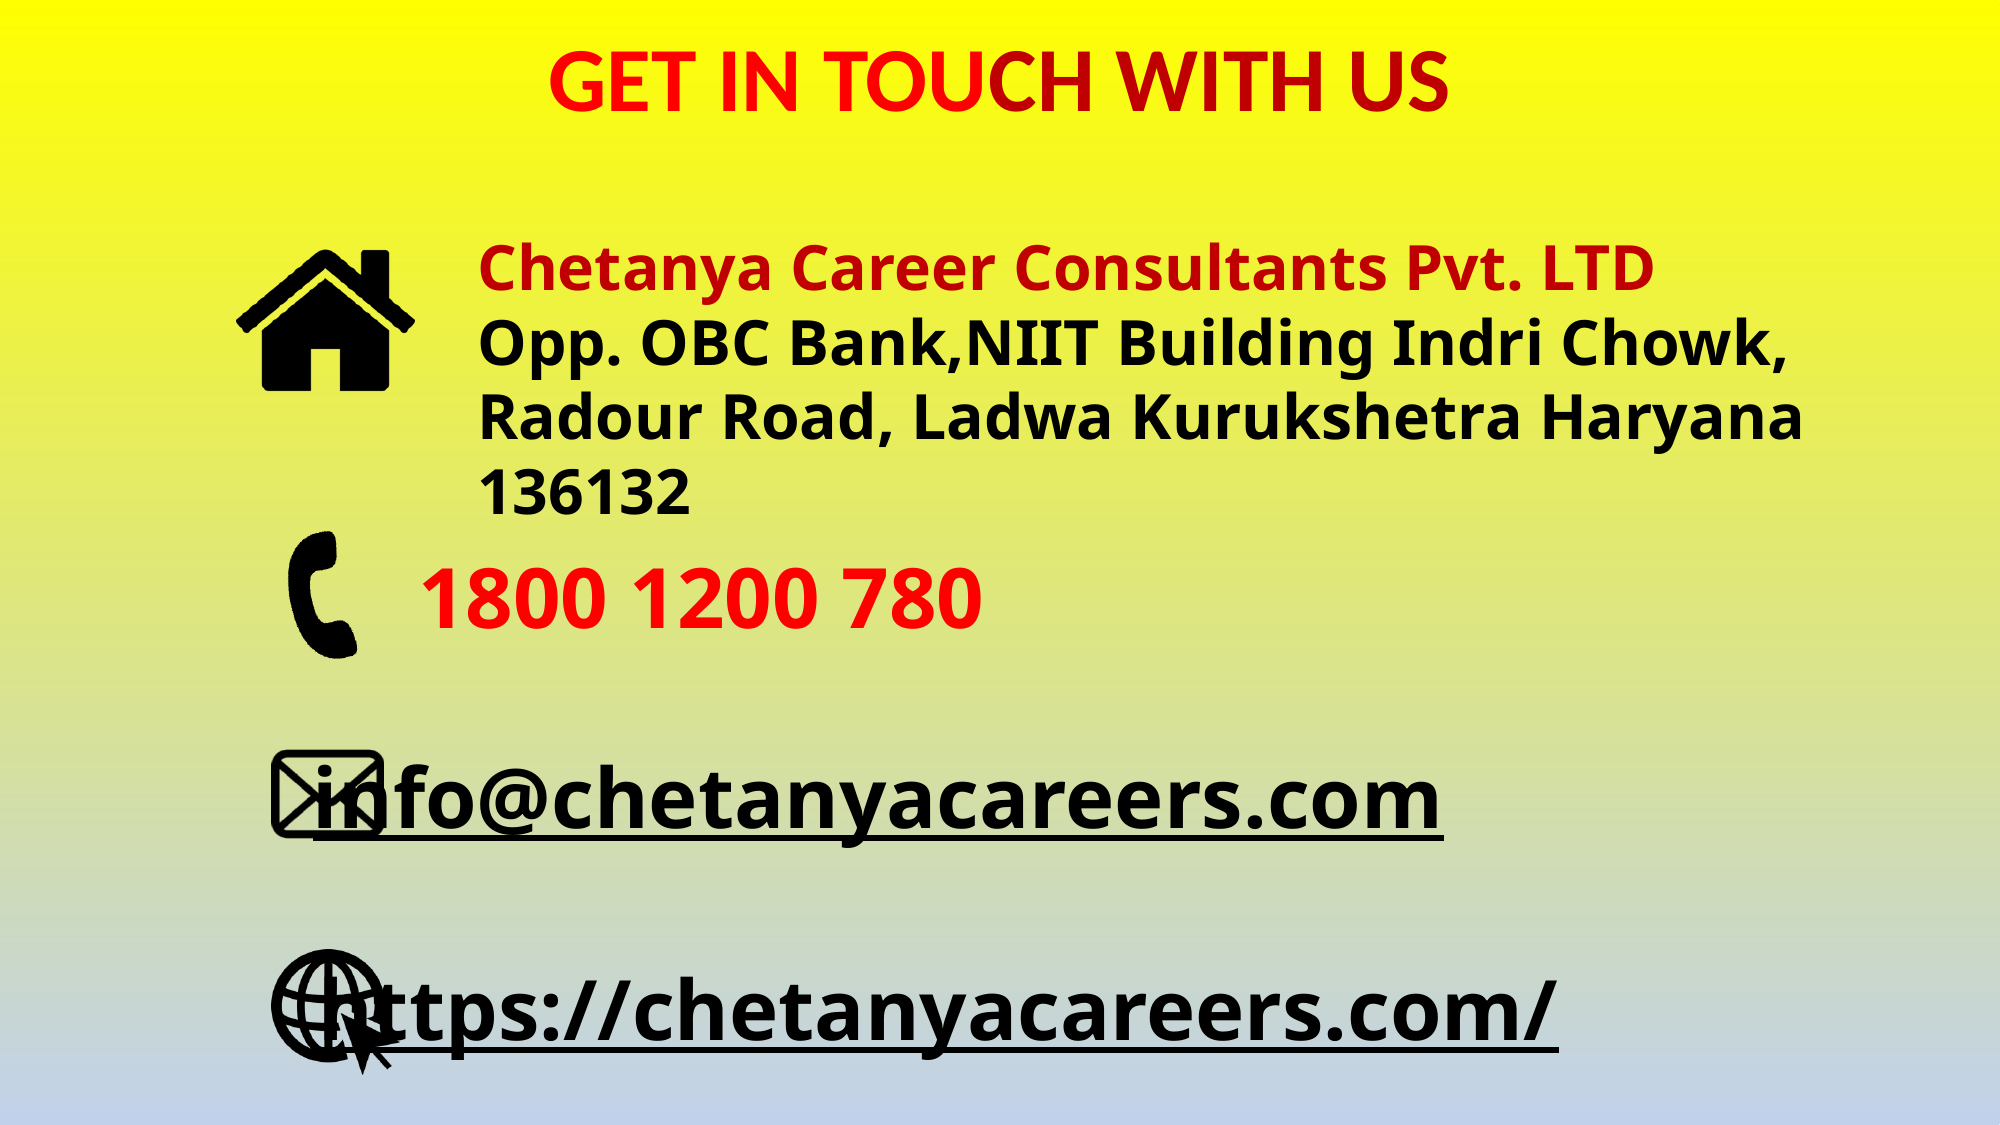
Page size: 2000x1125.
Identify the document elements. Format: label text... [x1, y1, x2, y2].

picture [271, 737, 385, 851]
text_box info@chetanyacareers.com [298, 737, 1481, 866]
text_box https://chetanyacareers.com/ [401, 949, 1596, 1079]
text_box Chetanya Career Consultants Pvt. LTD Opp. OBC Bank,NIIT Building Indri Chowk, Radour Road, Ladwa Kurukshetra Haryana 136132 [462, 220, 1888, 535]
picture [270, 949, 400, 1076]
picture [211, 207, 438, 433]
text_box GET IN TOUCH WITH US [0, 12, 2000, 150]
picture [252, 518, 403, 671]
text_box 1800 1200 780 [403, 537, 999, 653]
